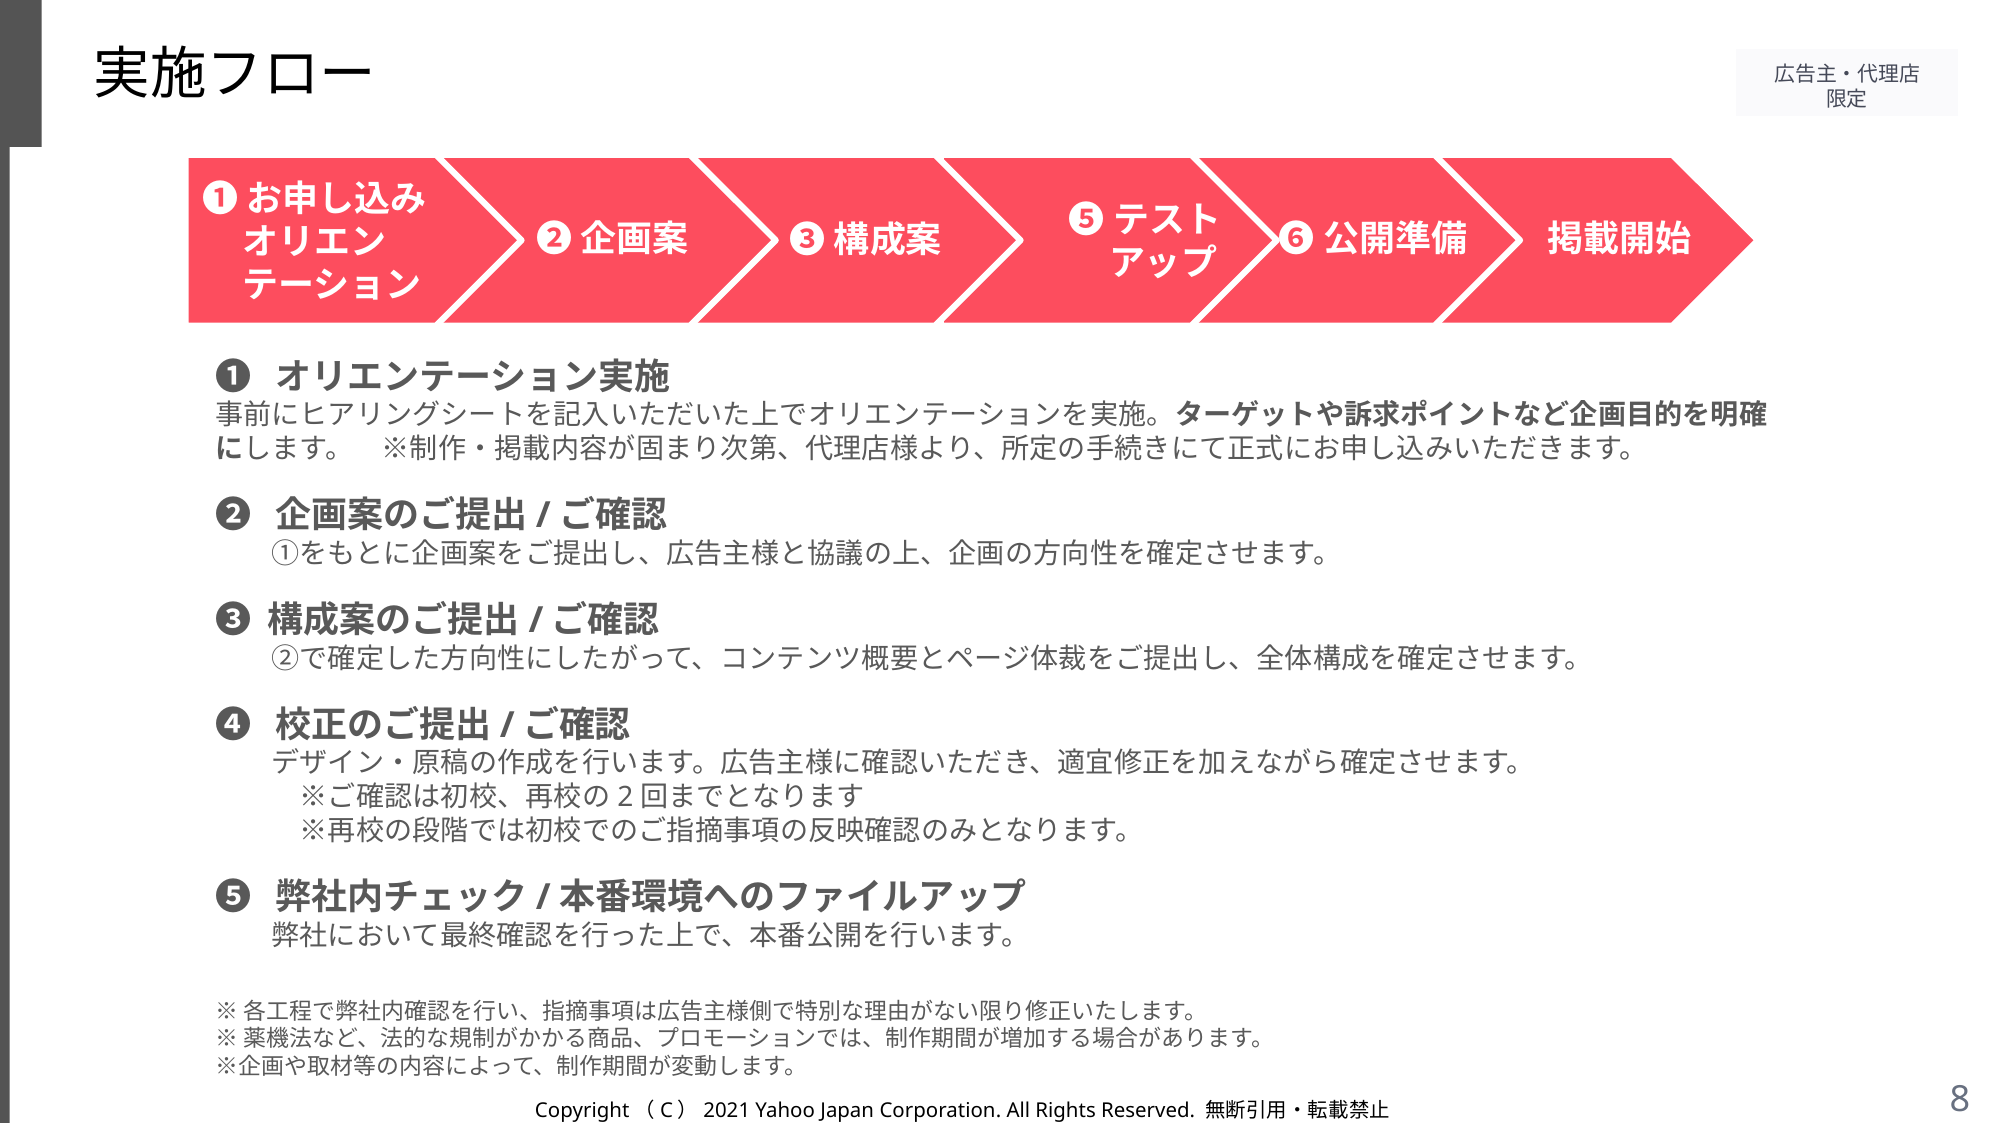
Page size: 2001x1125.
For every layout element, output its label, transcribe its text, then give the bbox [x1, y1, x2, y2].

text_box [938, 152, 1229, 328]
title 実施フロー [78, 27, 1693, 115]
text_box ❸構成案 [755, 209, 976, 267]
footer Copyright（C）2021 Yahoo Japan Corporation. All Rights Reserved. 無断引用・転載禁止 [520, 1089, 1437, 1125]
text_box ※各工程で弊社内確認を行い、指摘事項は広告主様側で特別な理由がない限り修正いたします。 ※薬機法など、法的な規制がかかる商品、プロモーションでは、制作期間が増加する場合があります。 ※企画や取材等の内容によって、制作期間が変動します。 [200, 988, 1973, 1087]
text_box [1193, 152, 1490, 207]
text_box ❶ オリエンテーション実施 事前にヒアリングシートを記入いただいた上でオリエンテーションを実施。ターゲットや訴求ポイントなど企画目的を明確にします。 ※制作・掲載内容が固まり次第、代理店様より、所定の手続きにて正式にお申し込みいただきます。 ❷ 企画案のご提出/ご確認 ①をもとに企画案をご提出し、広告主様と協議の上、企画の方向性を確定させます。 ❸ 構成案のご提出/ご確認 ②で確定した方向性にしたがって、コンテンツ概要とページ体裁をご提出し、全体構成を確定させます。 ❹ 校正のご提出/ご確認 デザイン・原稿の作成を行います。広告主様に確認いただき、適宜修正を加えながら確定させます。 ※ご確認は初校、再校の2回までとなります ※再校の段階では初校でのご指摘事項の反映確認のみとなります。 ❺ 弊社内チェック/本番環境へのファイルアップ 弊社において最終確認を行った上で、本番公開を行います。 [200, 346, 1806, 959]
text_box [183, 312, 453, 328]
text_box 掲載開始 [1509, 207, 1731, 266]
text_box [691, 152, 1023, 328]
text_box ❺テスト アップ [1034, 189, 1256, 291]
text_box [1437, 210, 1761, 328]
text_box [1193, 266, 1498, 328]
text_box [1436, 152, 1728, 207]
text_box [183, 152, 452, 167]
text_box [438, 152, 755, 328]
text_box ❻公開準備 [1234, 207, 1509, 266]
text_box ➊お申し込み オリエン テーション [125, 167, 505, 312]
text_box ❷企画案 [480, 207, 745, 266]
